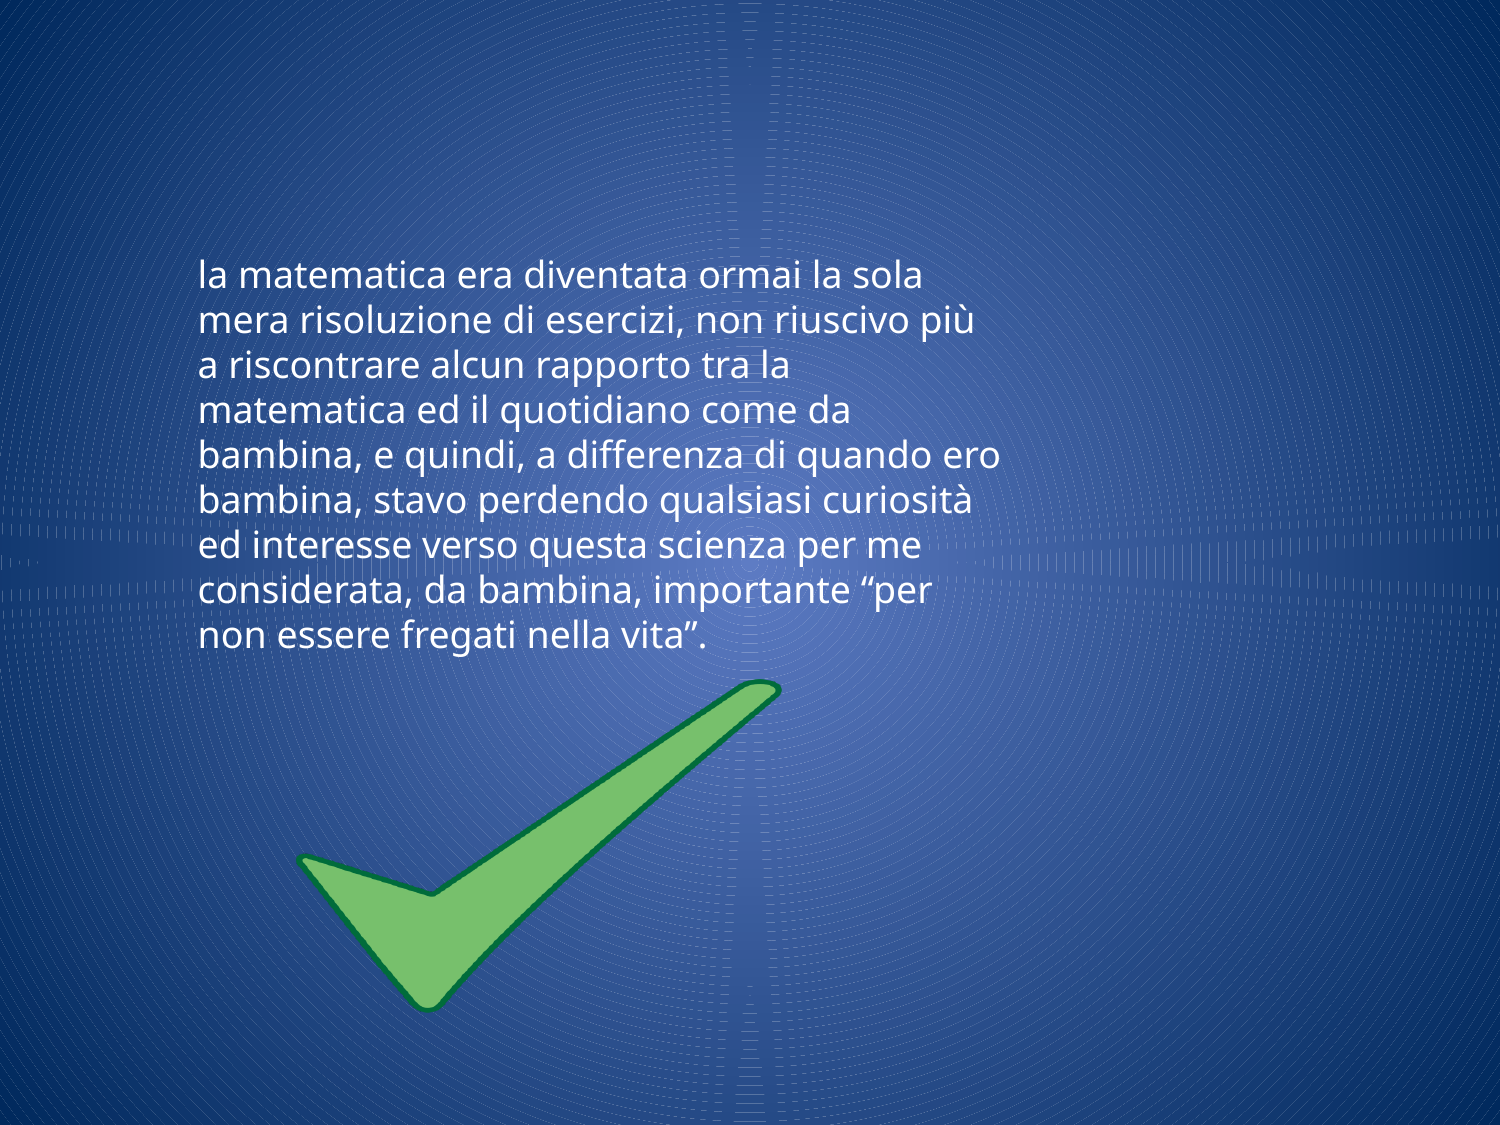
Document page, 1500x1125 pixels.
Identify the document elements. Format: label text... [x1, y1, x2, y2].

text_box la matematica era diventata ormai la sola mera risoluzione di esercizi, non riuscivo più a riscontrare alcun rapporto tra la matematica ed il quotidiano come da bambina, e quindi, a differenza di quando ero bambina, stavo perdendo qualsiasi curiosità ed interesse verso questa scienza per me considerata, da bambina, importante “per non essere fregati nella vita”. [182, 243, 1022, 664]
picture [280, 668, 786, 1032]
